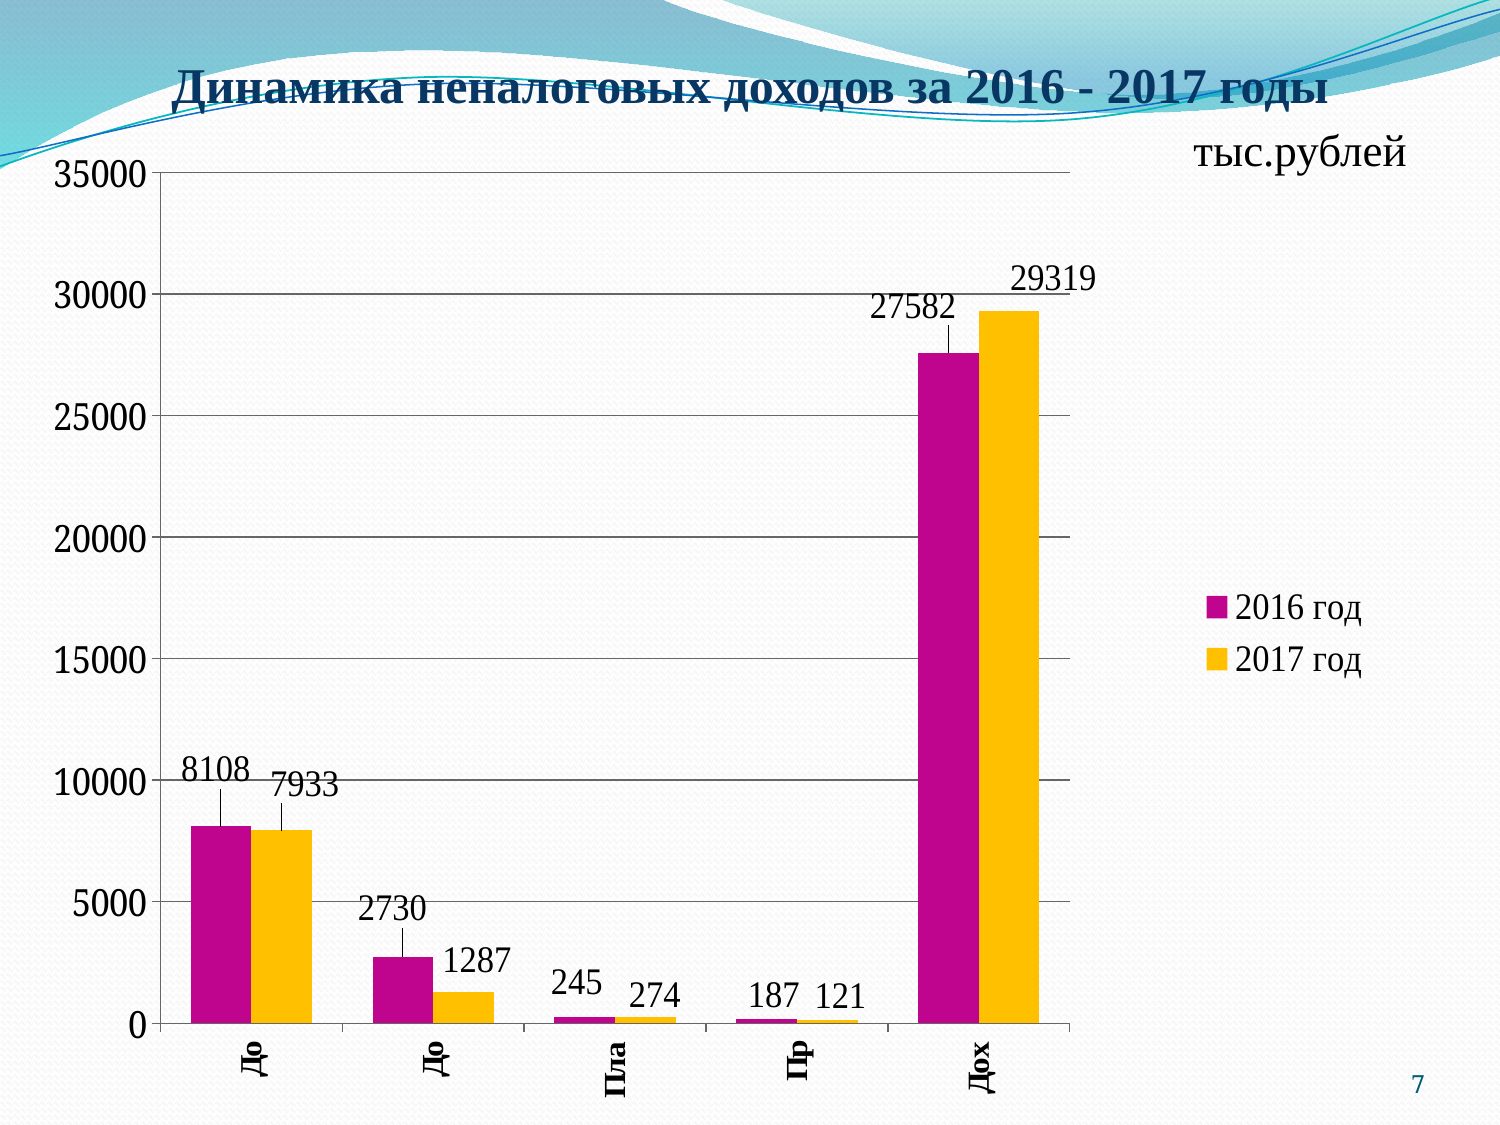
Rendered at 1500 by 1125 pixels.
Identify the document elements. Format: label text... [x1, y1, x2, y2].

chart [52, 136, 1424, 1125]
text_box тыс.рублей [1139, 113, 1461, 183]
title Динамика неналоговых доходов за 2016 - 2017 годы [75, 30, 1425, 114]
table_cell 99,9 [1424, 140, 1429, 183]
